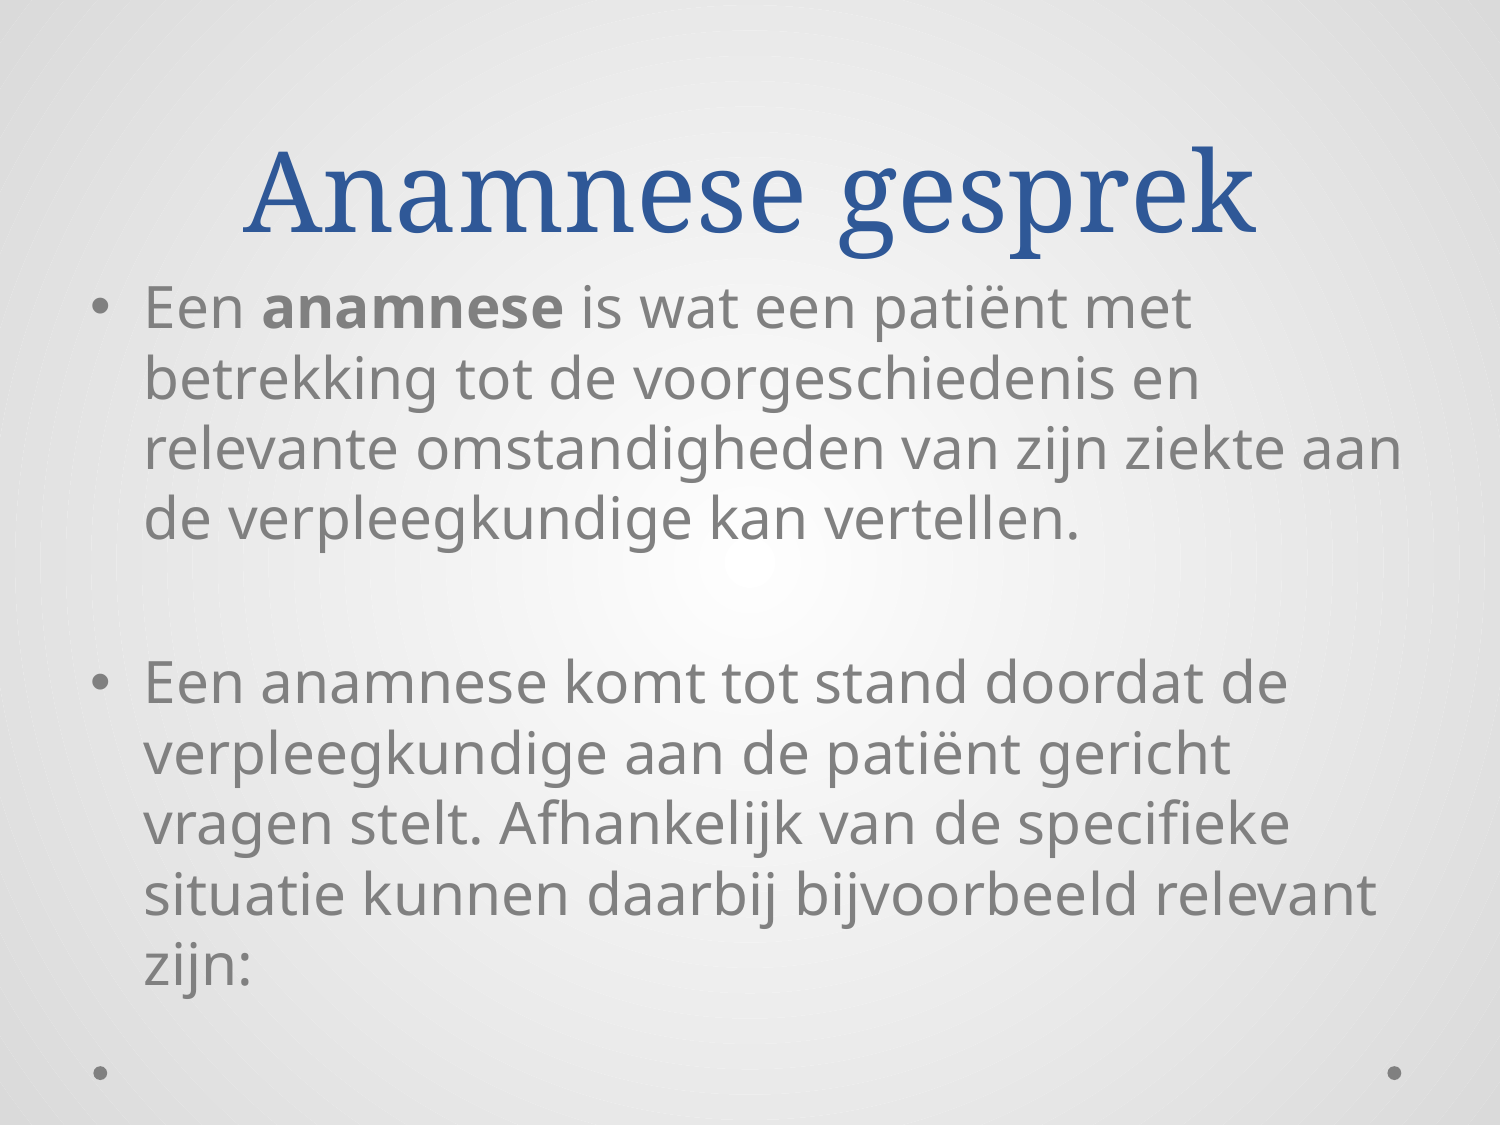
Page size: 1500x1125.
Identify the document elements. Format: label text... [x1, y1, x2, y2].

title Anamnese gesprek [75, 0, 1425, 262]
list Een anamnese is wat een patiënt met betrekking tot de voorgeschiedenis en relevante omstandigheden van zijn ziekte aan de verpleegkundige kan vertellen. Een anamnese komt tot stand doordat de verpleegkundige aan de patiënt gericht vragen stelt. Afhankelijk van de specifieke situatie kunnen daarbij bijvoorbeeld relevant zijn: [75, 262, 1425, 1005]
